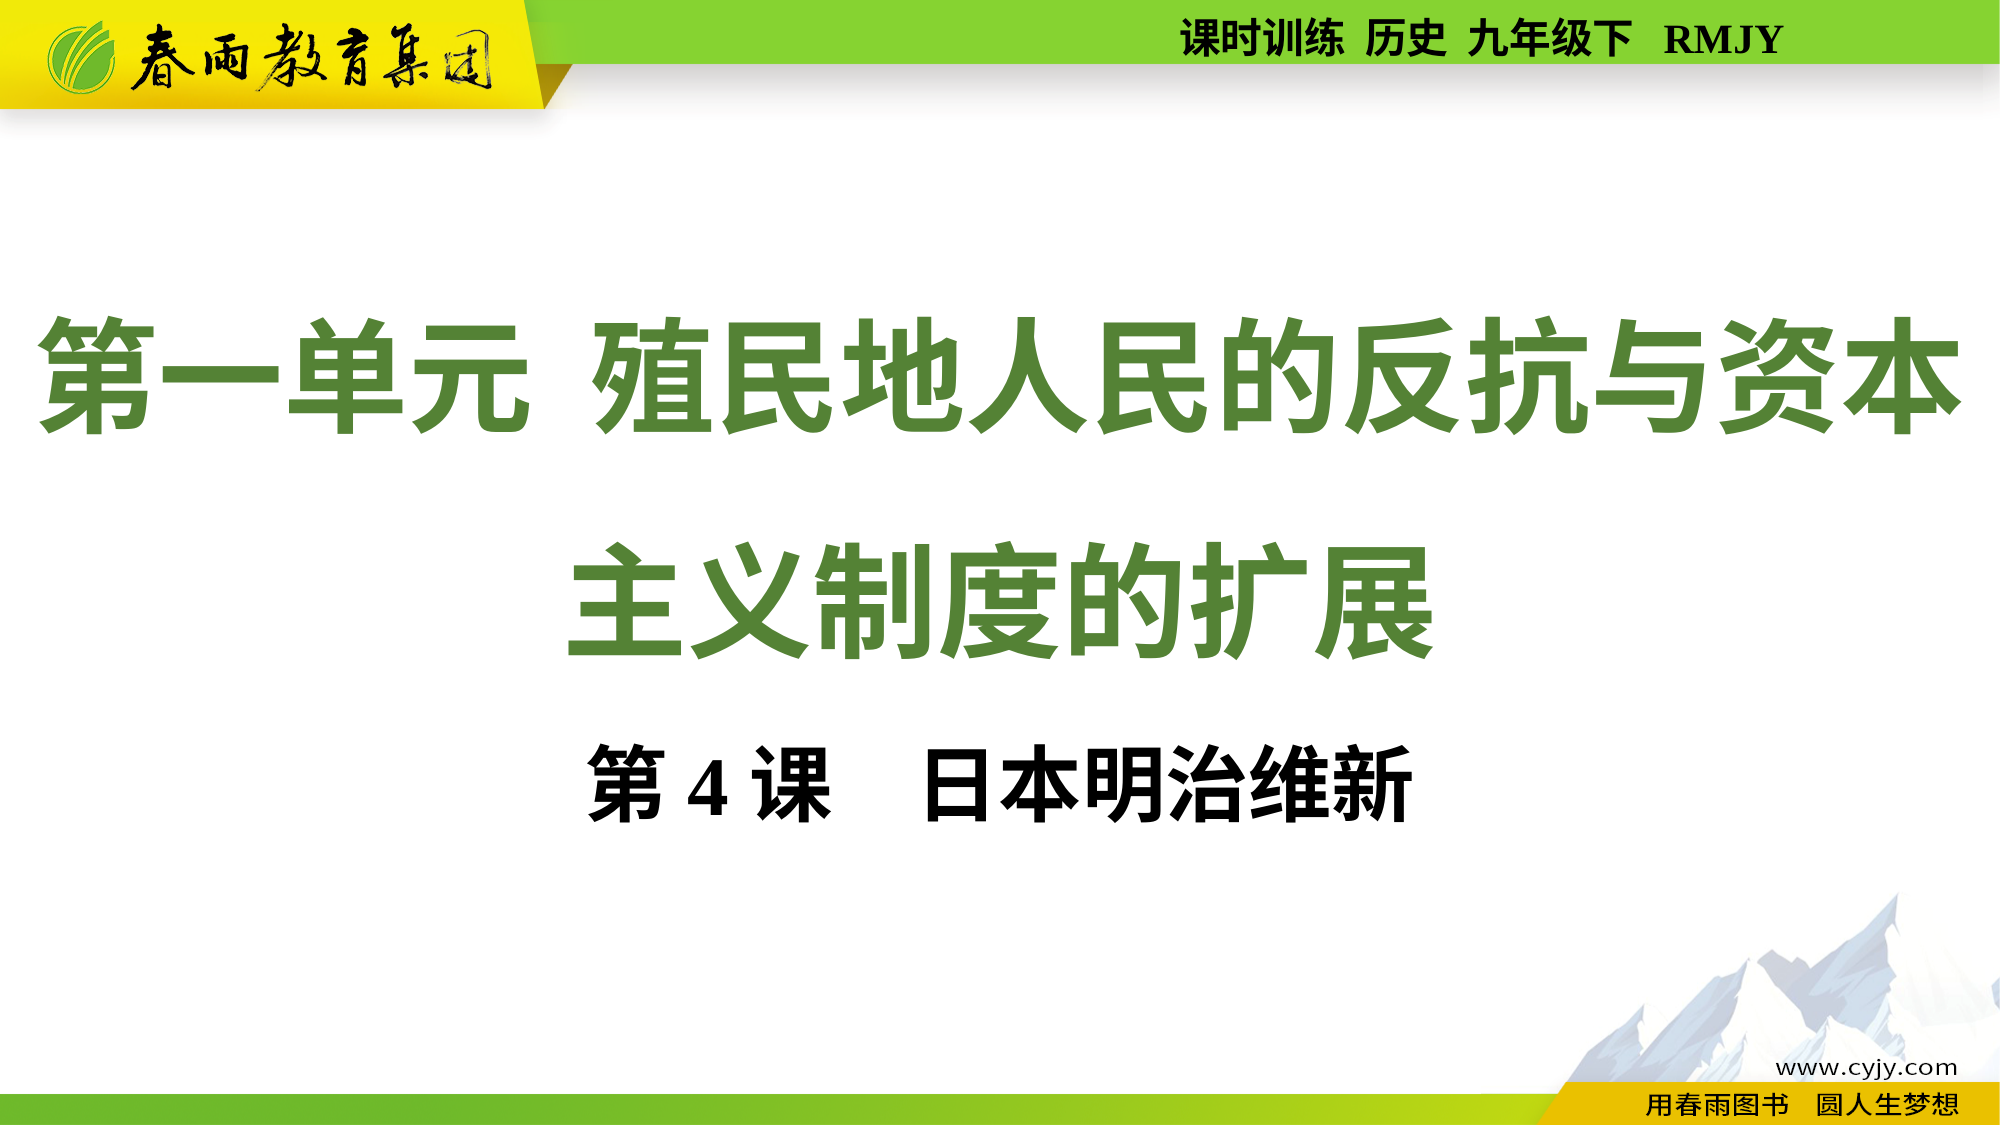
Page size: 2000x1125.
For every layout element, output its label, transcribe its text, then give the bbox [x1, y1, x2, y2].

text_box 第4课 日本明治维新 [0, 674, 2000, 840]
text_box 第一单元 殖民地人民的反抗与资本主义制度的扩展 [0, 216, 2000, 674]
picture [0, 0, 2000, 216]
picture [0, 840, 2000, 1125]
